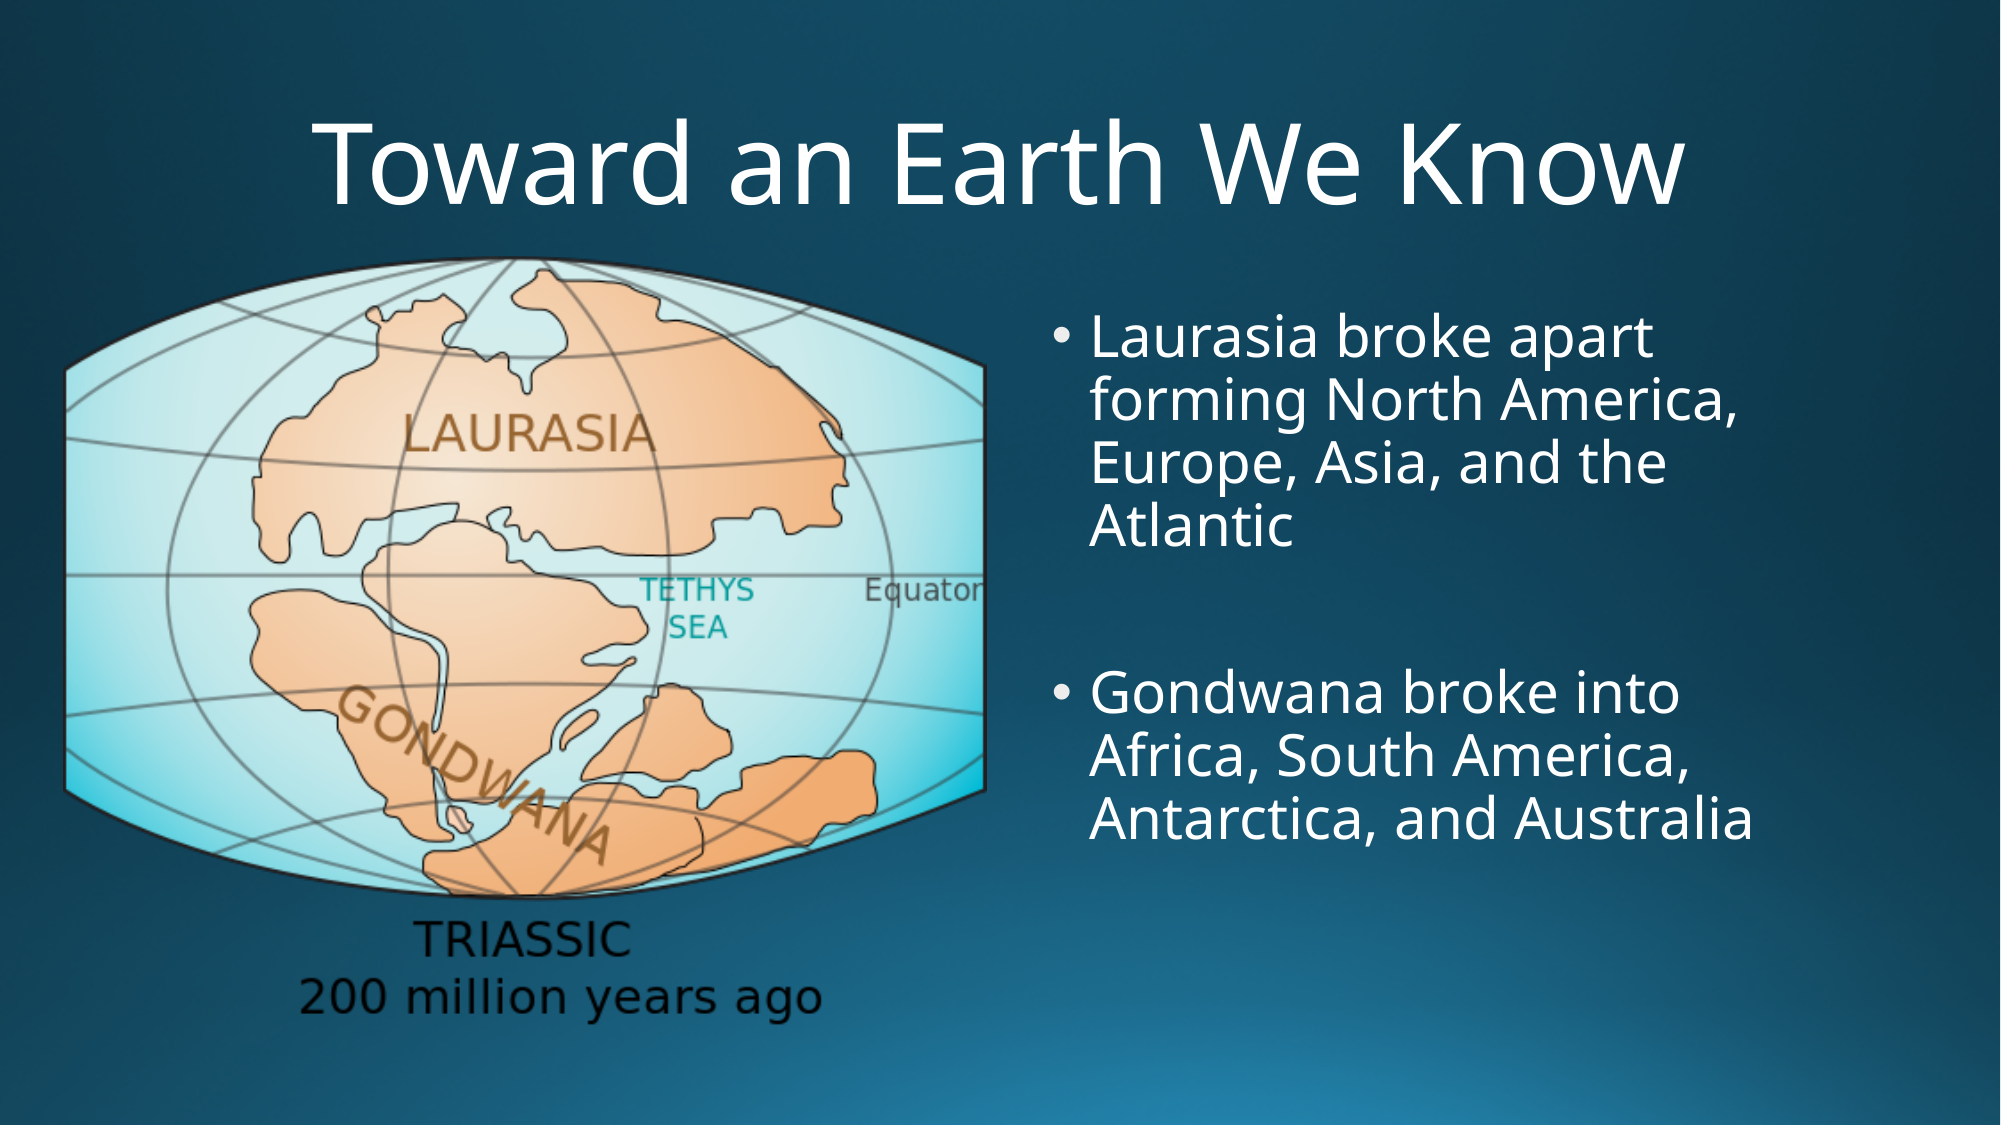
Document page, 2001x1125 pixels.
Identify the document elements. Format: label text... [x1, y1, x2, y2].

list Laurasia broke apart forming North America, Europe, Asia, and the Atlantic Gondwana broke into Africa, South America, Antarctica, and Australia [1036, 299, 1863, 1014]
picture [0, 0, 2001, 1125]
title Toward an Earth We Know [137, 59, 1863, 278]
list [63, 256, 987, 1030]
